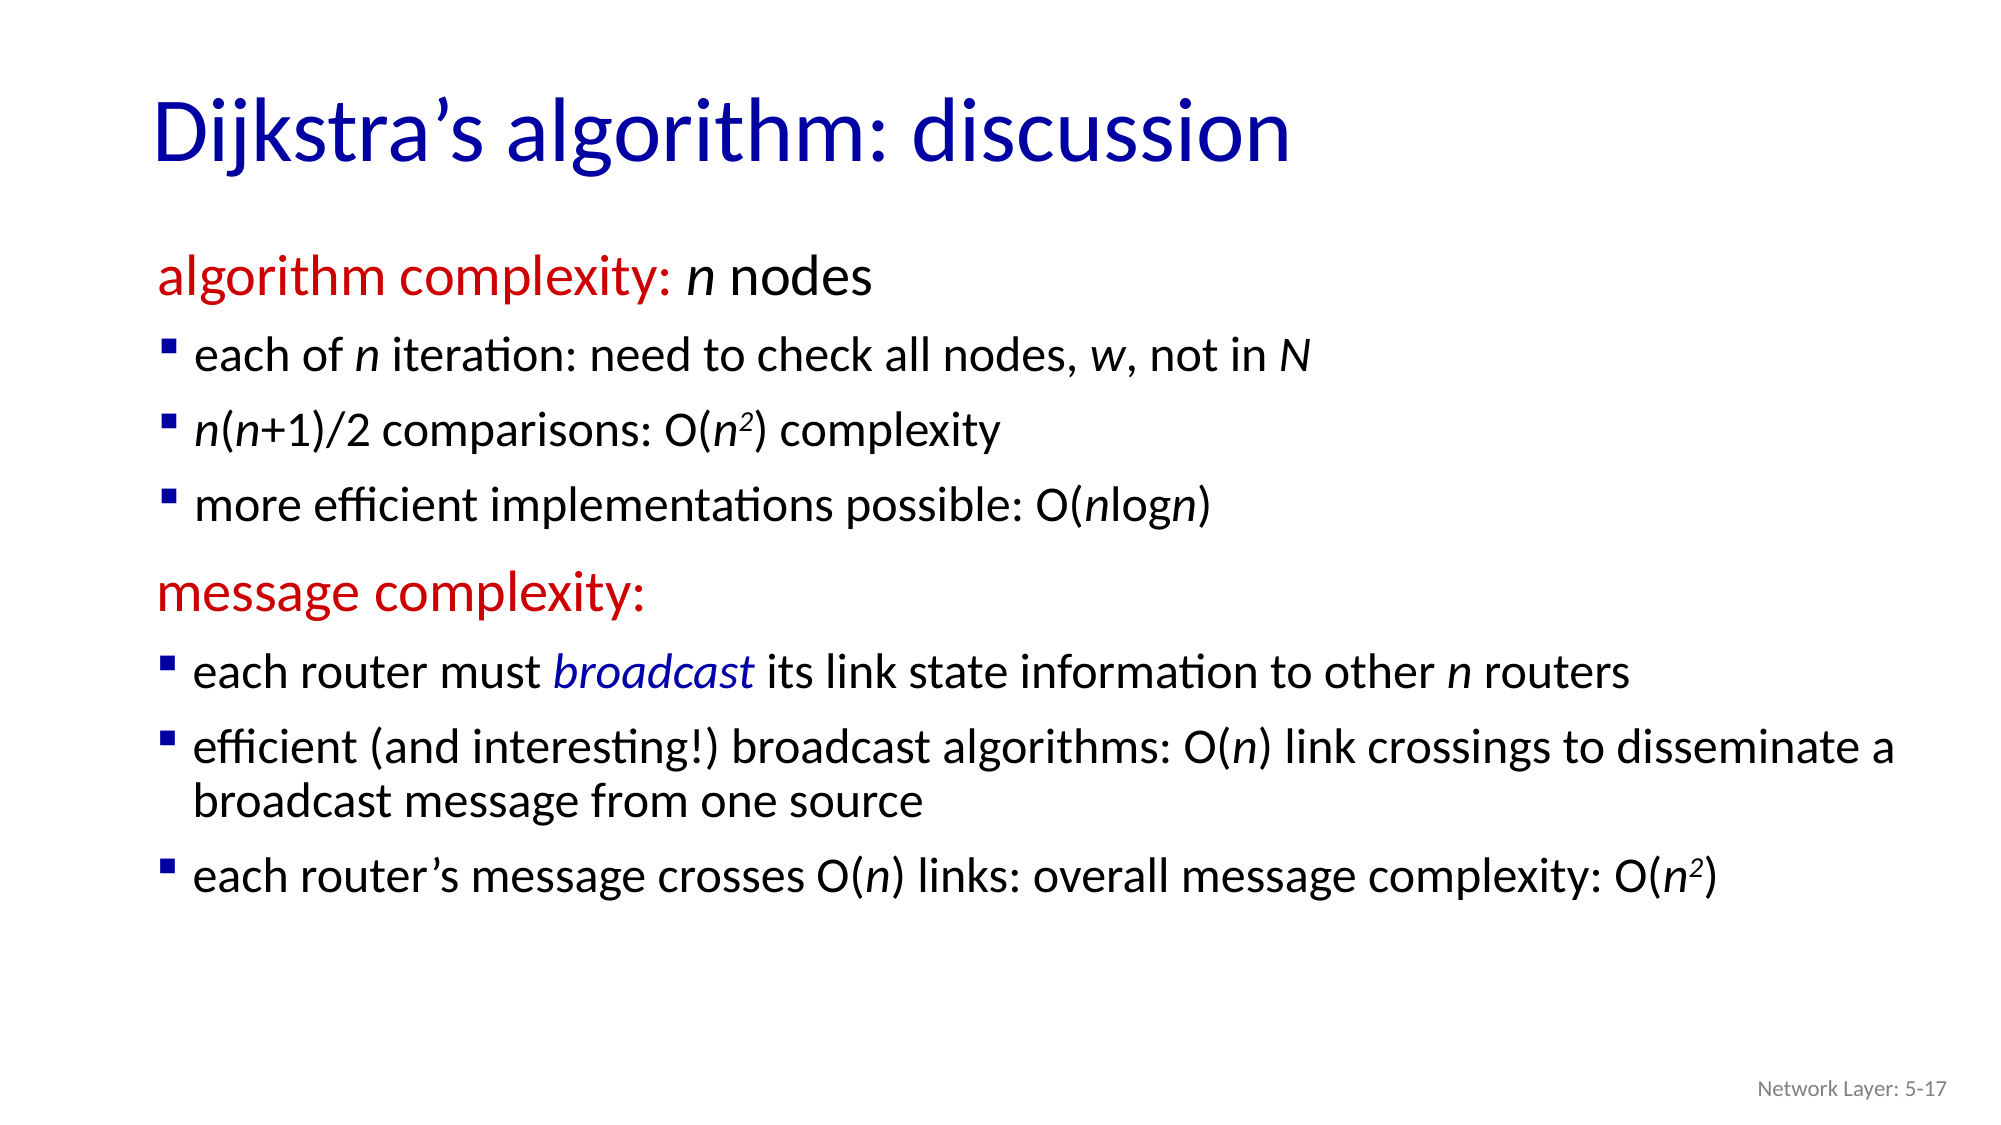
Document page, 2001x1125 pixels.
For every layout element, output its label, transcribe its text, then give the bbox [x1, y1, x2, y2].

title Dijkstra’s algorithm: discussion [137, 58, 1972, 205]
slide_number Network Layer: 5-17 [1512, 1056, 1963, 1117]
text_box message complexity: each router must broadcast its link state information to other n routers efficient (and interesting!) broadcast algorithms: O(n) link crossings to disseminate a broadcast message from one source each router’s message crosses O(n) links: overall message complexity: O(n2) [119, 554, 1975, 937]
text_box algorithm complexity: n nodes each of n iteration: need to check all nodes, w, not in N n(n+1)/2 comparisons: O(n2) complexity more efficient implementations possible: O(nlogn) [121, 237, 1550, 552]
